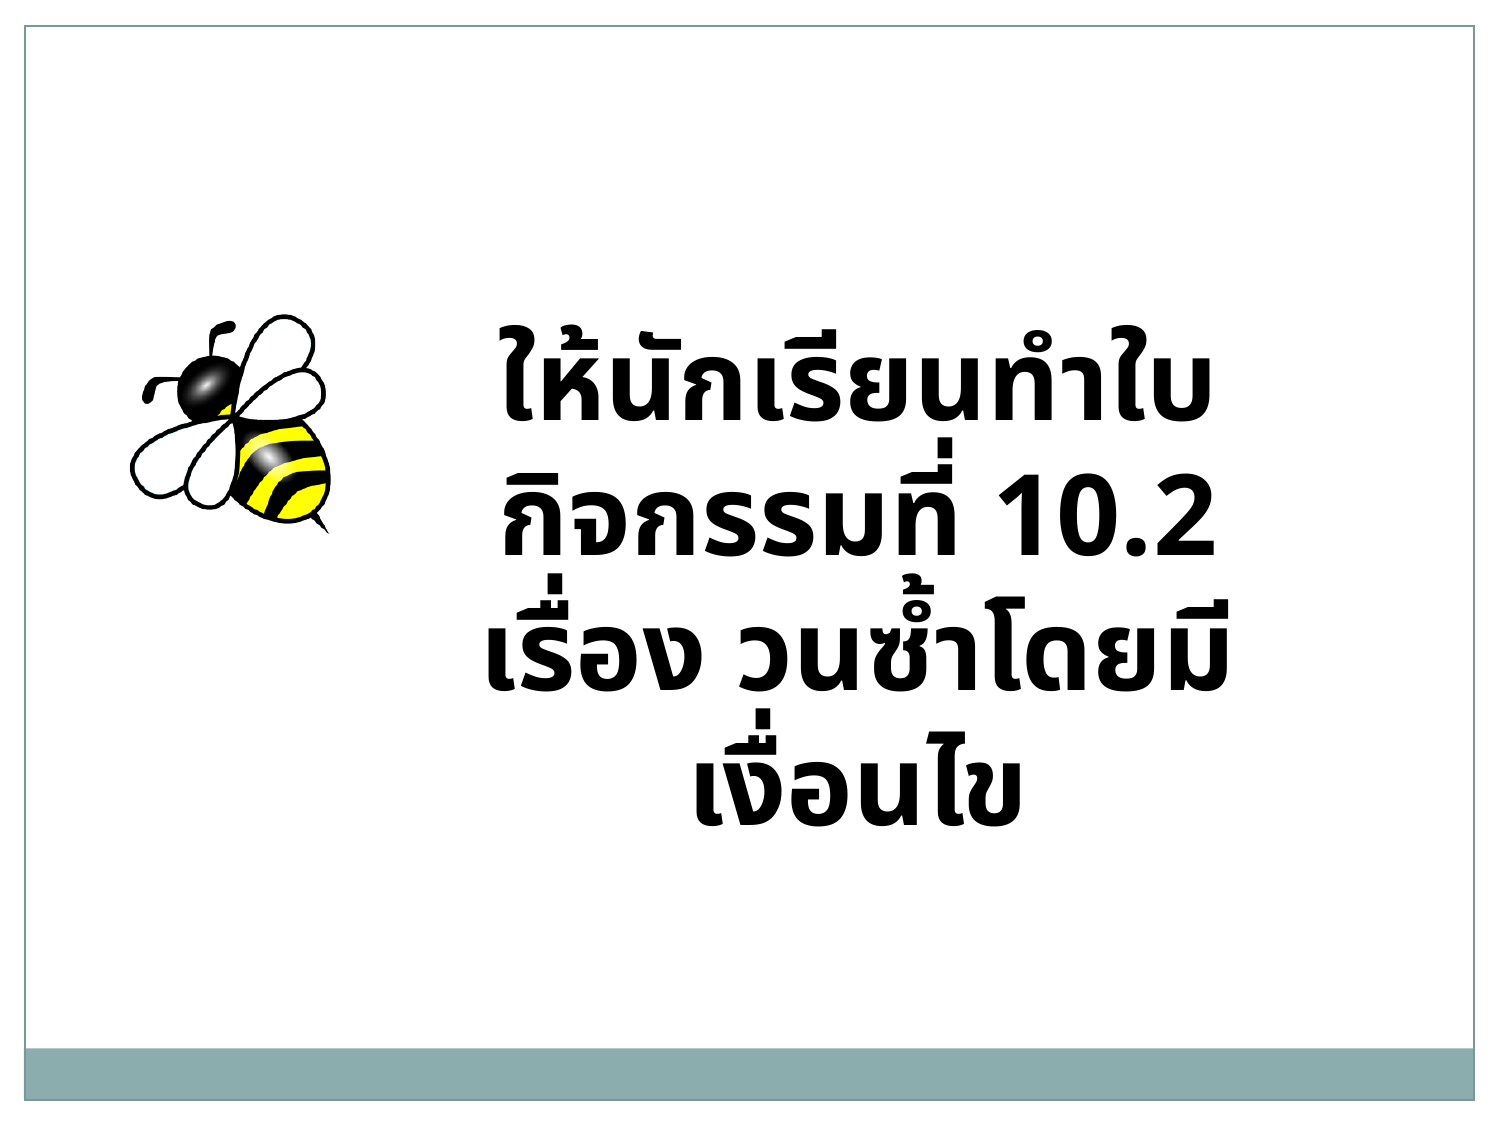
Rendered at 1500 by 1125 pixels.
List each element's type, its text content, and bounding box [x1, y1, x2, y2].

picture [105, 299, 354, 548]
text_box ให้นักเรียนทำใบกิจกรรมที่ 10.2 เรื่อง วนซ้ำโดยมีเงื่อนไข [348, 300, 1368, 855]
